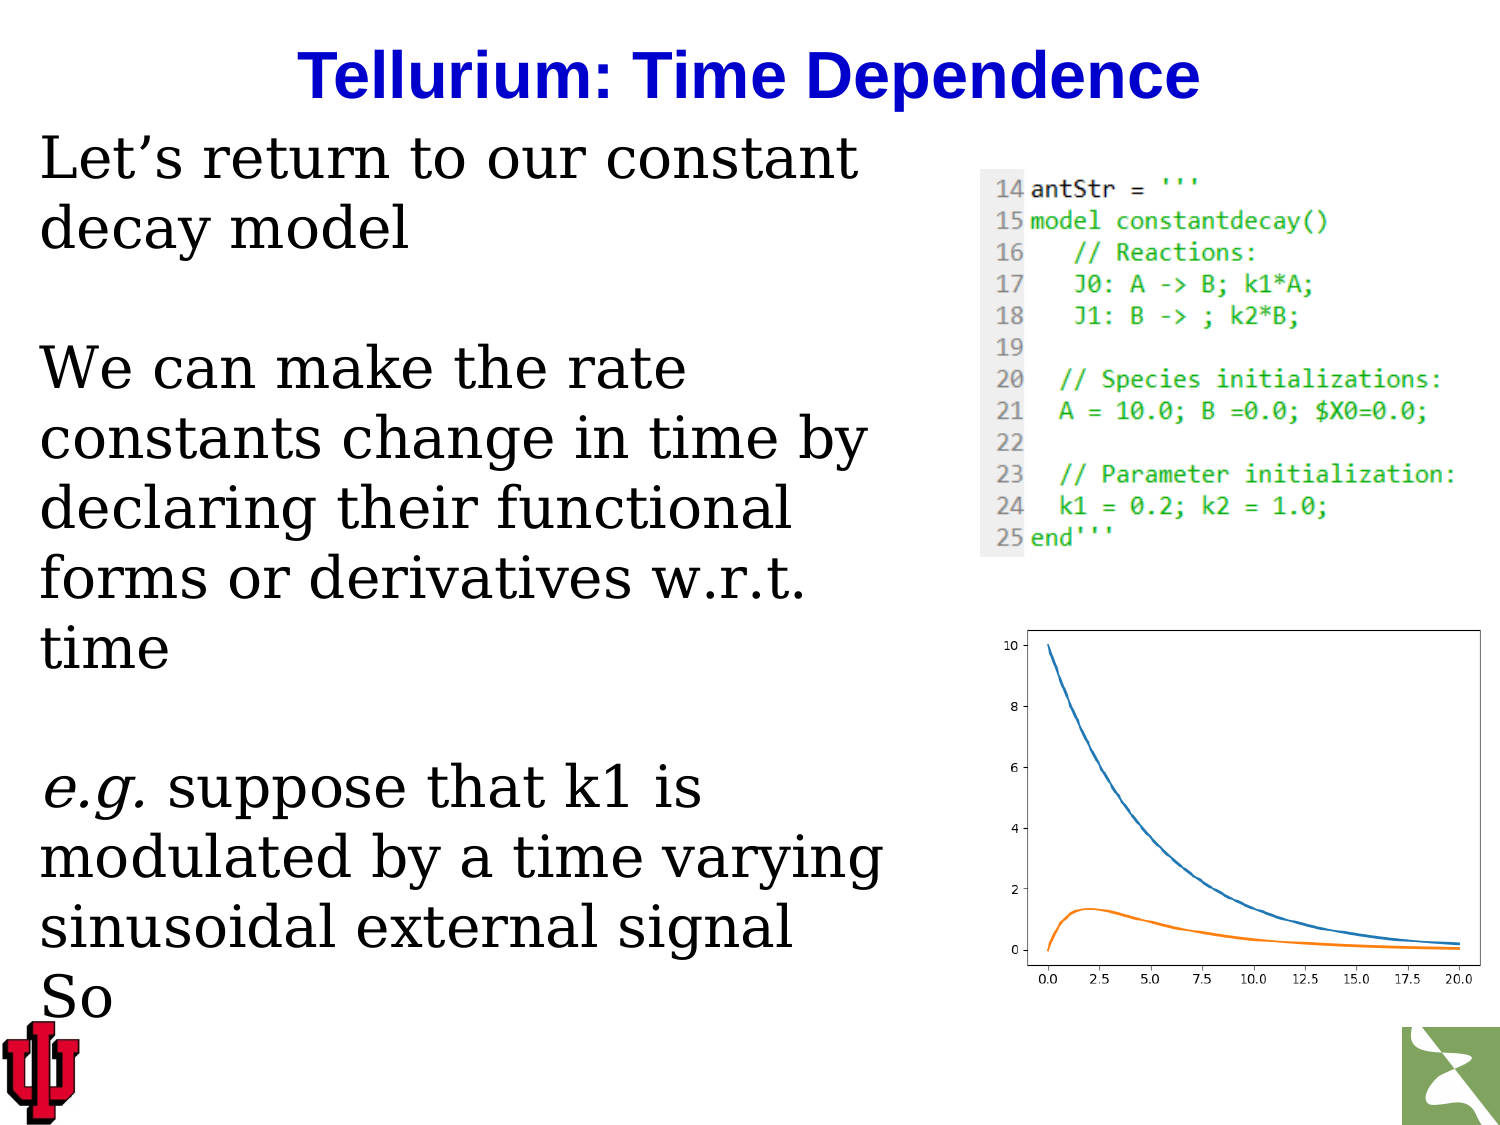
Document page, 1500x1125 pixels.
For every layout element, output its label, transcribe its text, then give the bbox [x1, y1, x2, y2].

title Tellurium: Time Dependence [0, 19, 1500, 112]
picture [979, 168, 1500, 557]
picture [0, 1020, 80, 1125]
text_box [0, 556, 1500, 663]
text_box [0, 112, 1500, 478]
picture [996, 613, 1500, 1005]
picture [1402, 1027, 1500, 1125]
